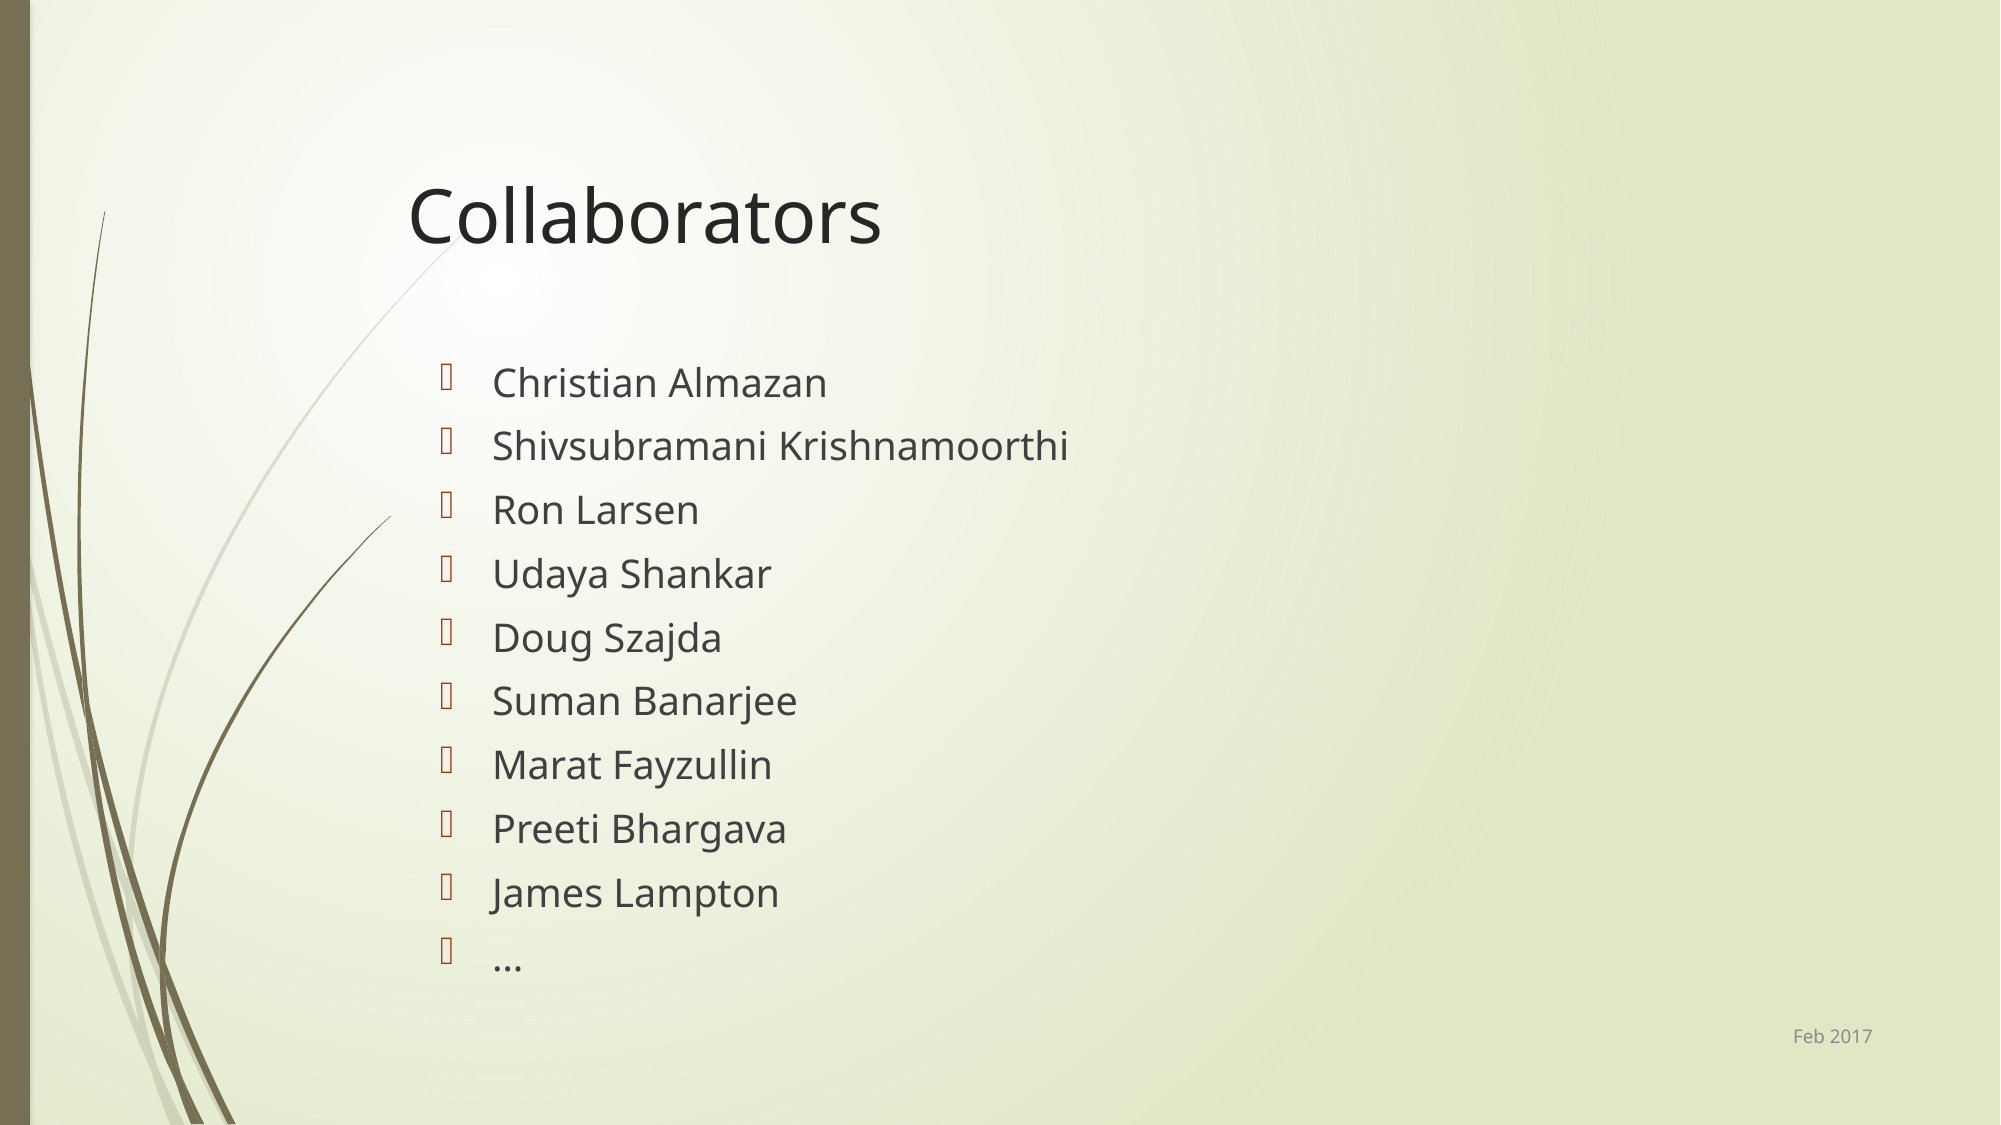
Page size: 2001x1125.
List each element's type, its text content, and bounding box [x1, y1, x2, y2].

title Collaborators [392, 141, 1732, 267]
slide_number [1699, 1005, 1888, 1067]
list Christian Almazan Shivsubramani Krishnamoorthi Ron Larsen Udaya Shankar Doug Szajda Suman Banarjee Marat Fayzullin Preeti Bhargava James Lampton … [424, 350, 1888, 988]
